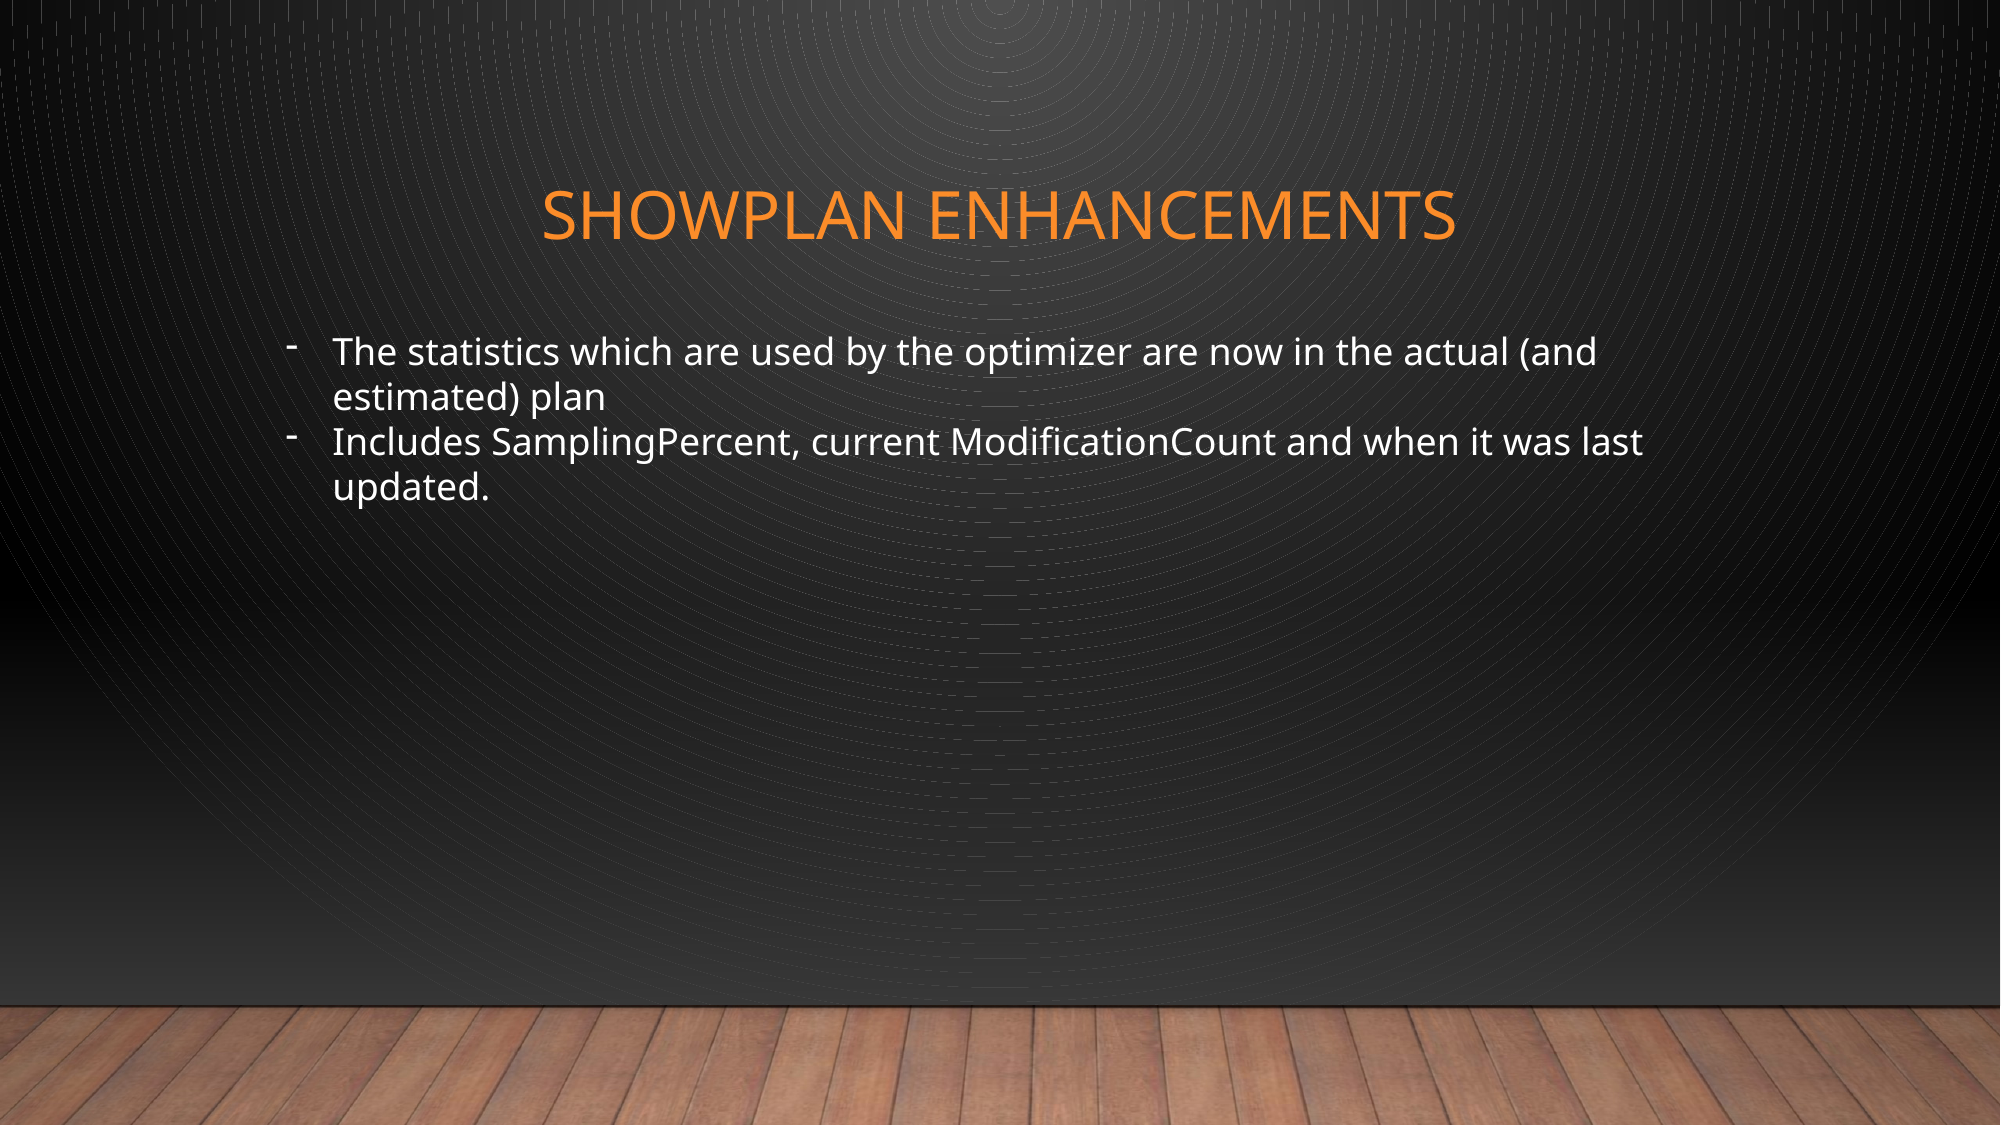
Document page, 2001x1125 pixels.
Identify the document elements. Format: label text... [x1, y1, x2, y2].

text_box The statistics which are used by the optimizer are now in the actual (and estimated) plan Includes SamplingPercent, current ModificationCount and when it was last updated. [270, 320, 1693, 515]
picture [0, 1005, 2000, 1125]
title ShoWPLAN ENHANCEMENTS [238, 131, 1763, 305]
